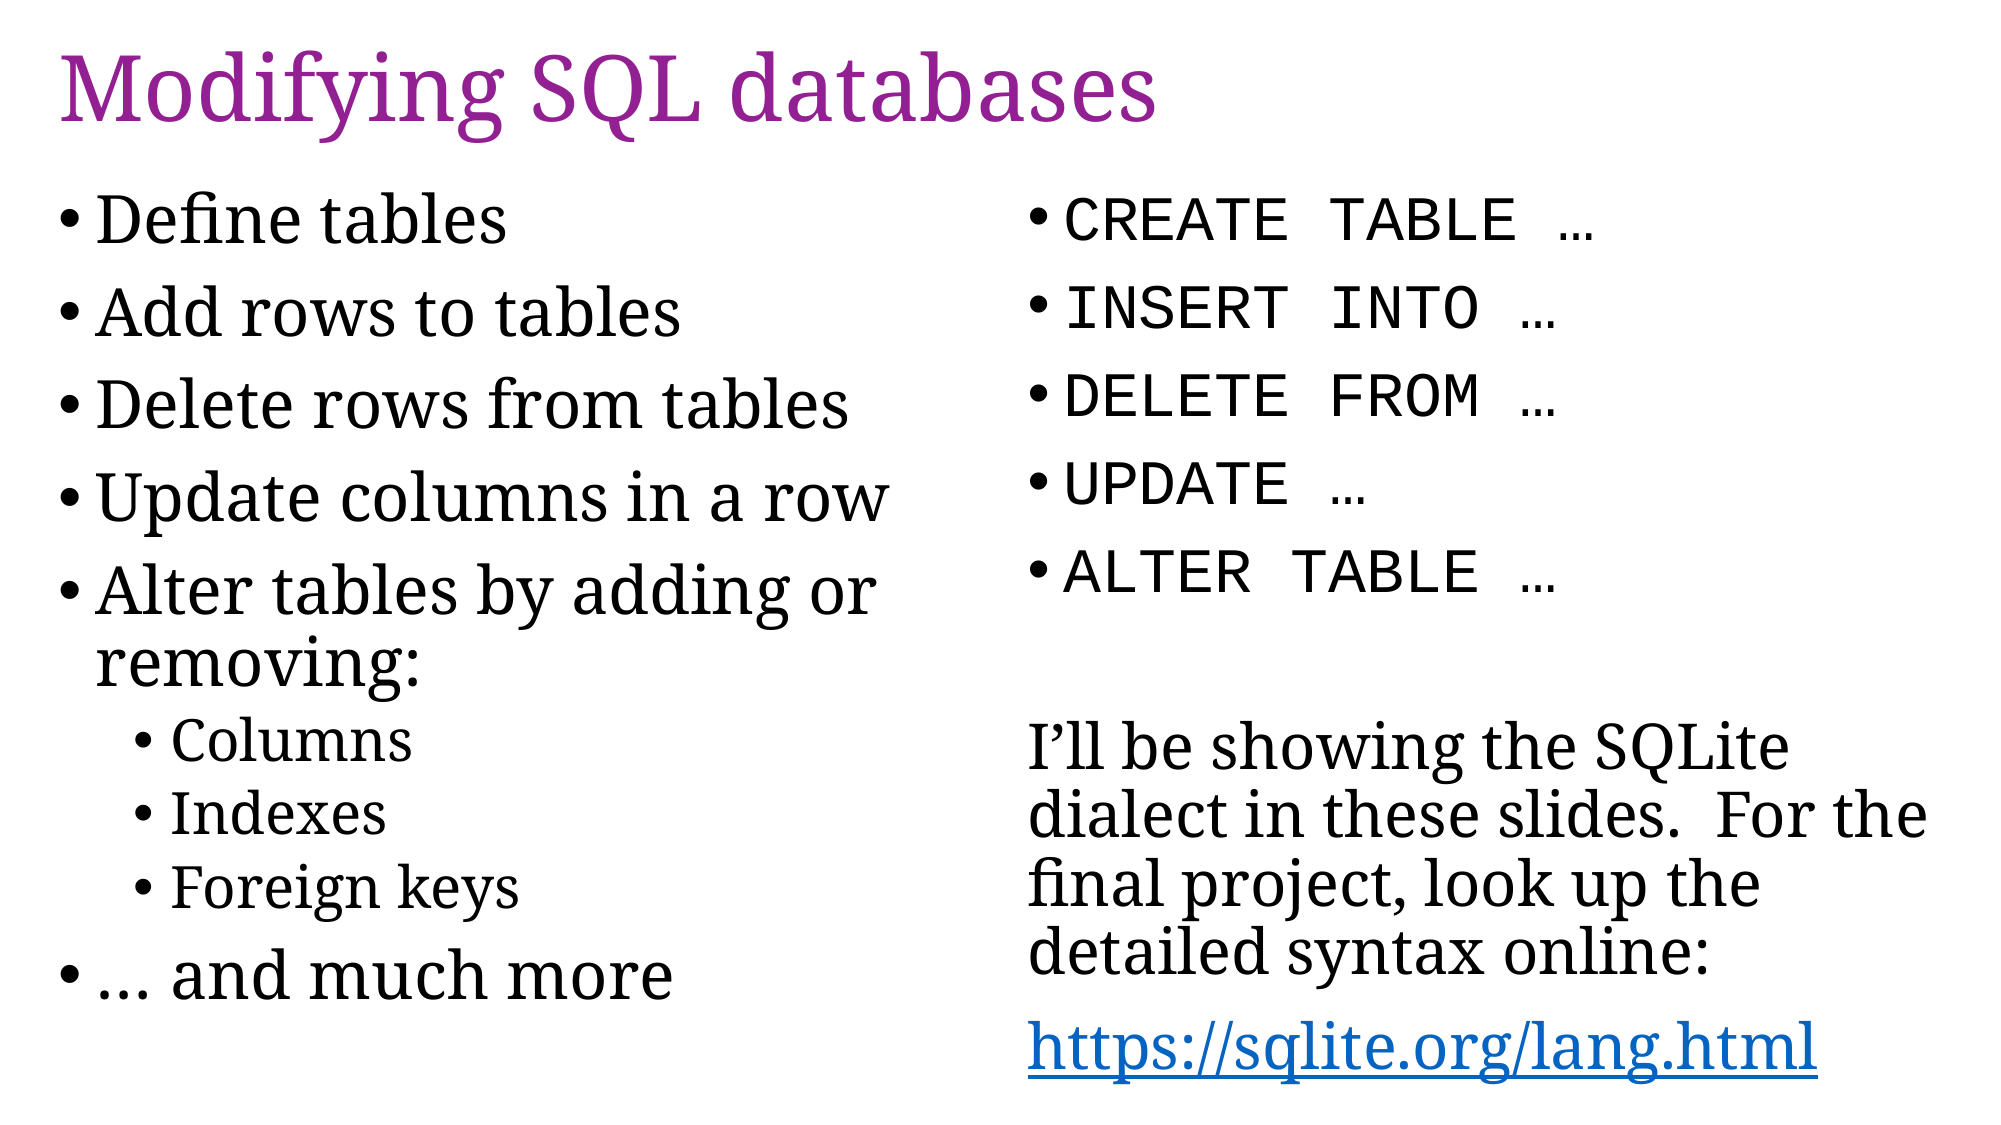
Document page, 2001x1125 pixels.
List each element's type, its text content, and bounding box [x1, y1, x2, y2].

list CREATE TABLE … INSERT INTO … DELETE FROM … UPDATE … ALTER TABLE … I’ll be showing the SQLite dialect in these slides. For the final project, look up the detailed syntax online: https://sqlite.org/lang.html [1012, 177, 1953, 1101]
title Modifying SQL databases [43, 25, 1953, 158]
list Define tables Add rows to tables Delete rows from tables Update columns in a row Alter tables by adding or removing: Columns Indexes Foreign keys … and much more [43, 177, 988, 1101]
